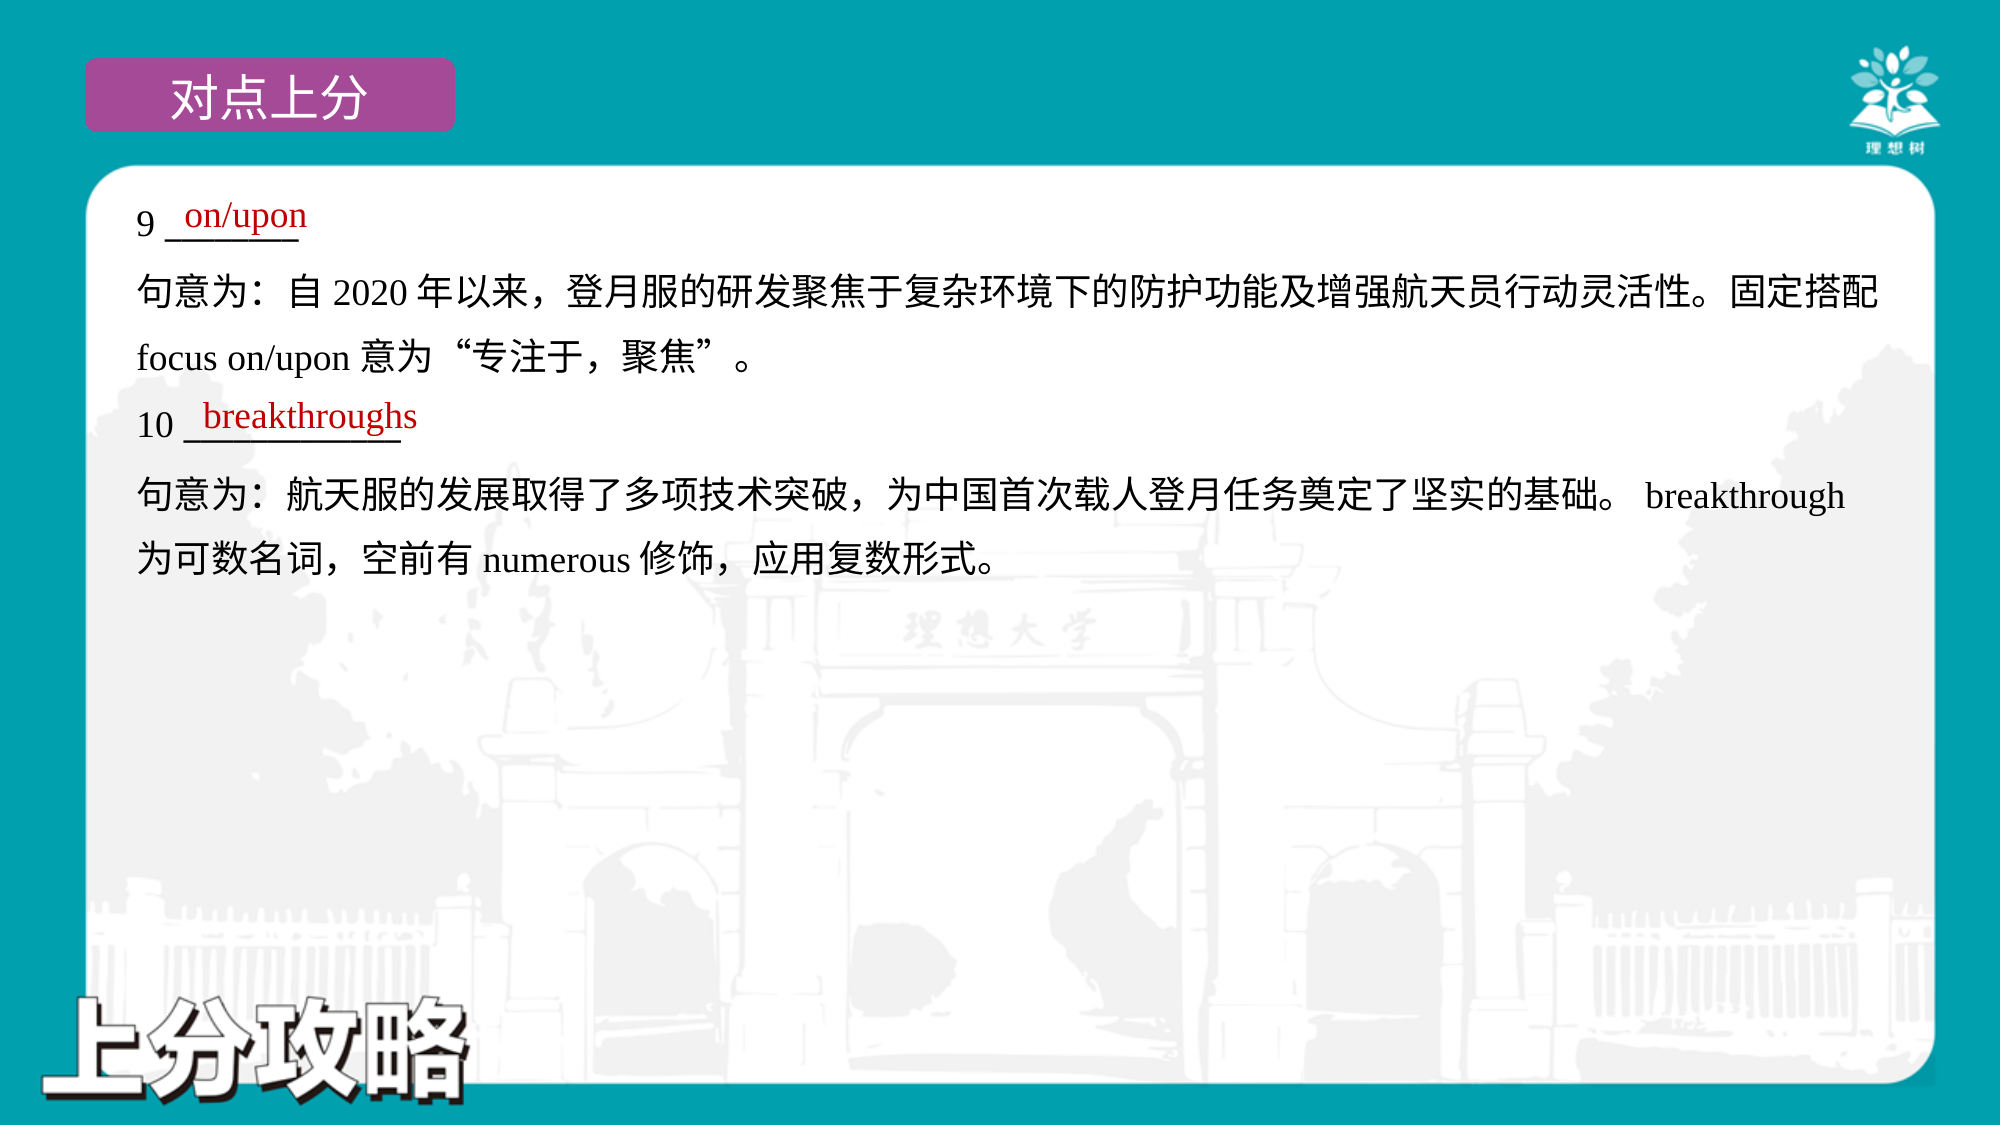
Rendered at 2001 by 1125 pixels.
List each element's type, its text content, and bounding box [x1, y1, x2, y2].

text_box 9 ________ [136, 176, 1865, 237]
text_box breakthroughs [189, 369, 432, 429]
picture [0, 0, 2000, 1125]
text_box 句意为：航天服的发展取得了多项技术突破，为中国首次载人登月任务奠定了坚实的基础。breakthrough 为可数名词，空前有numerous修饰，应用复数形式。 [136, 447, 1865, 574]
text_box 10 _____________ [136, 378, 1865, 438]
text_box on/upon [170, 168, 321, 228]
text_box 句意为：自2020年以来，登月服的研发聚焦于复杂环境下的防护功能及增强航天员行动灵活性。固定搭配 focus on/upon意为“专注于，聚焦”。 [136, 244, 1865, 371]
